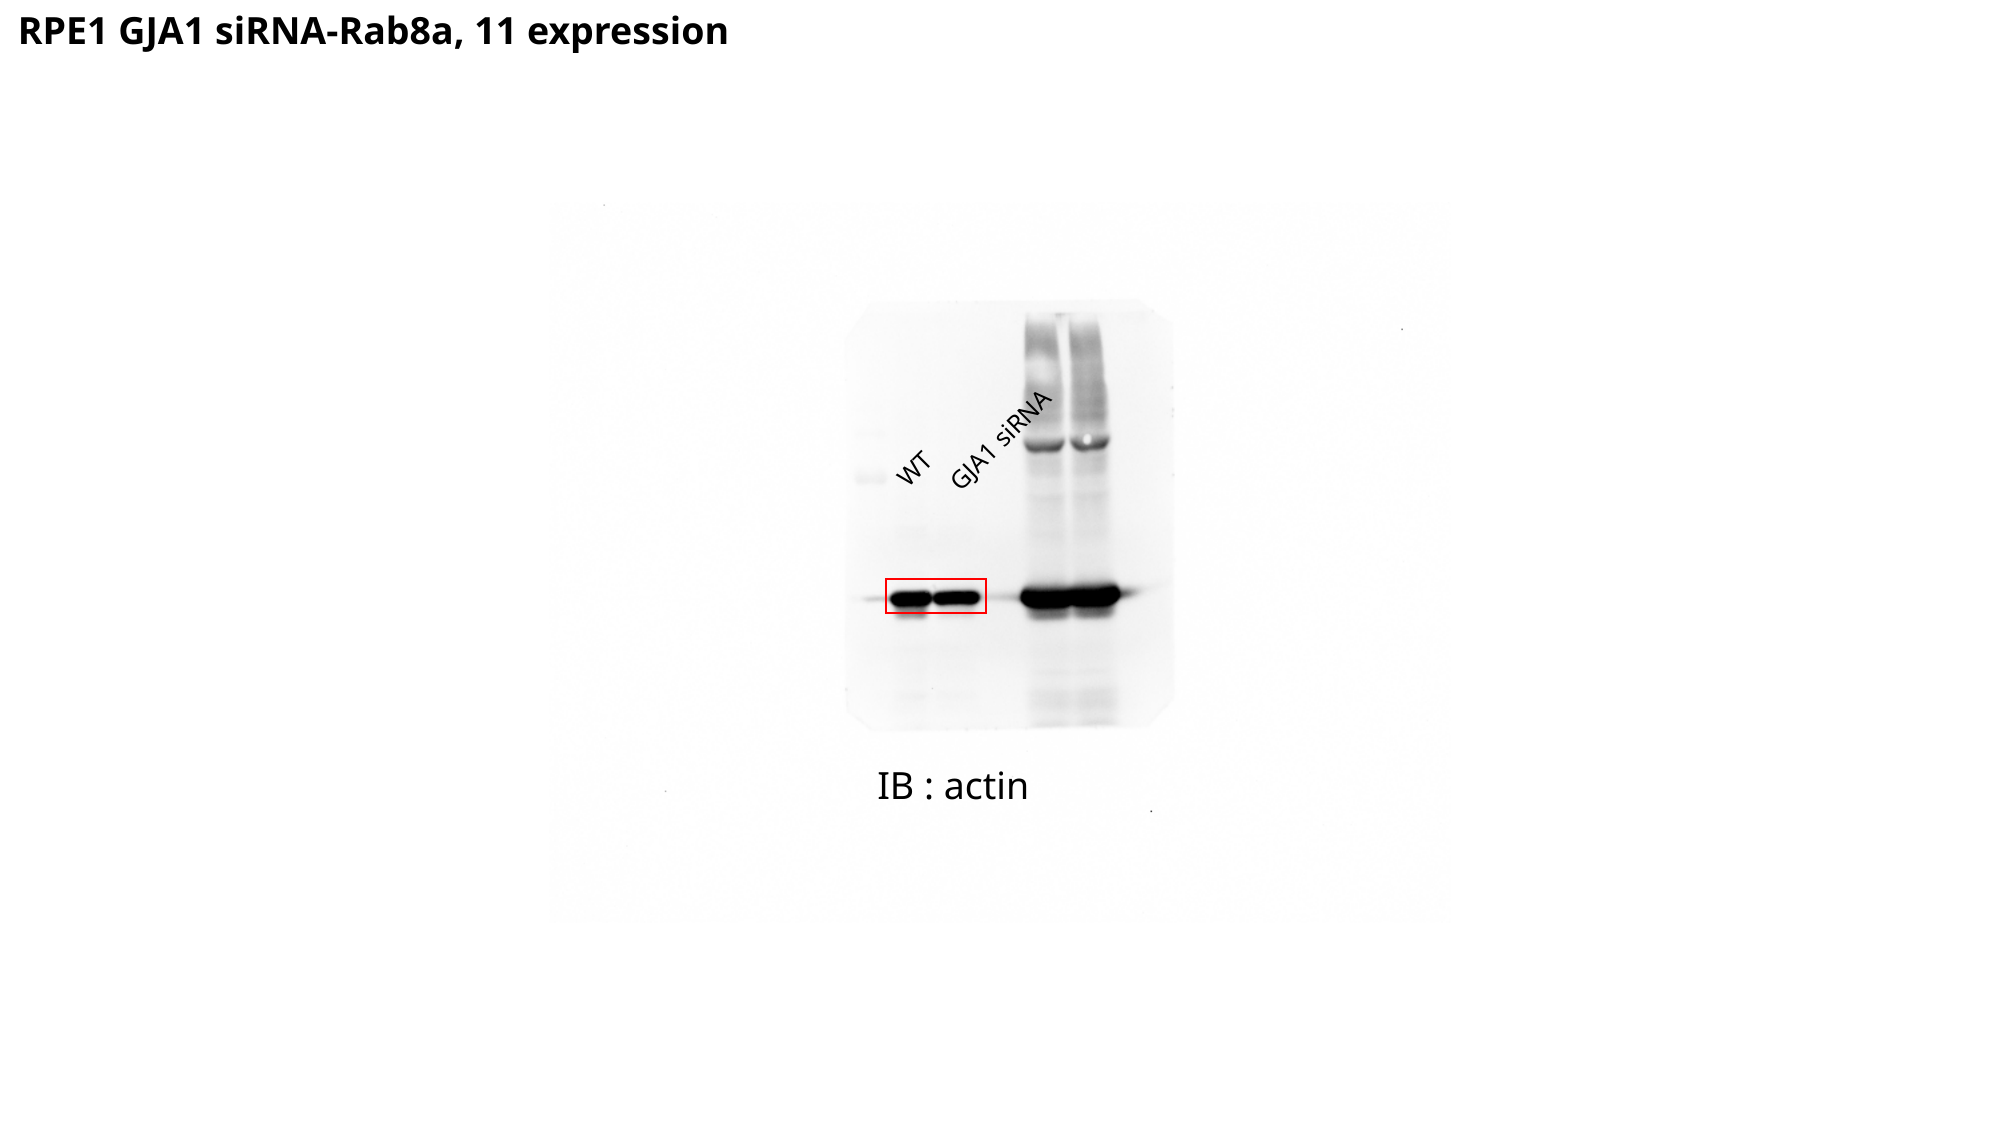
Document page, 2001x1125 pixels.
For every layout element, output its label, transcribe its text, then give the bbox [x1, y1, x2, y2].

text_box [549, 202, 1451, 923]
text_box RPE1 GJA1 siRNA-Rab8a, 11 expression [3, 0, 746, 60]
